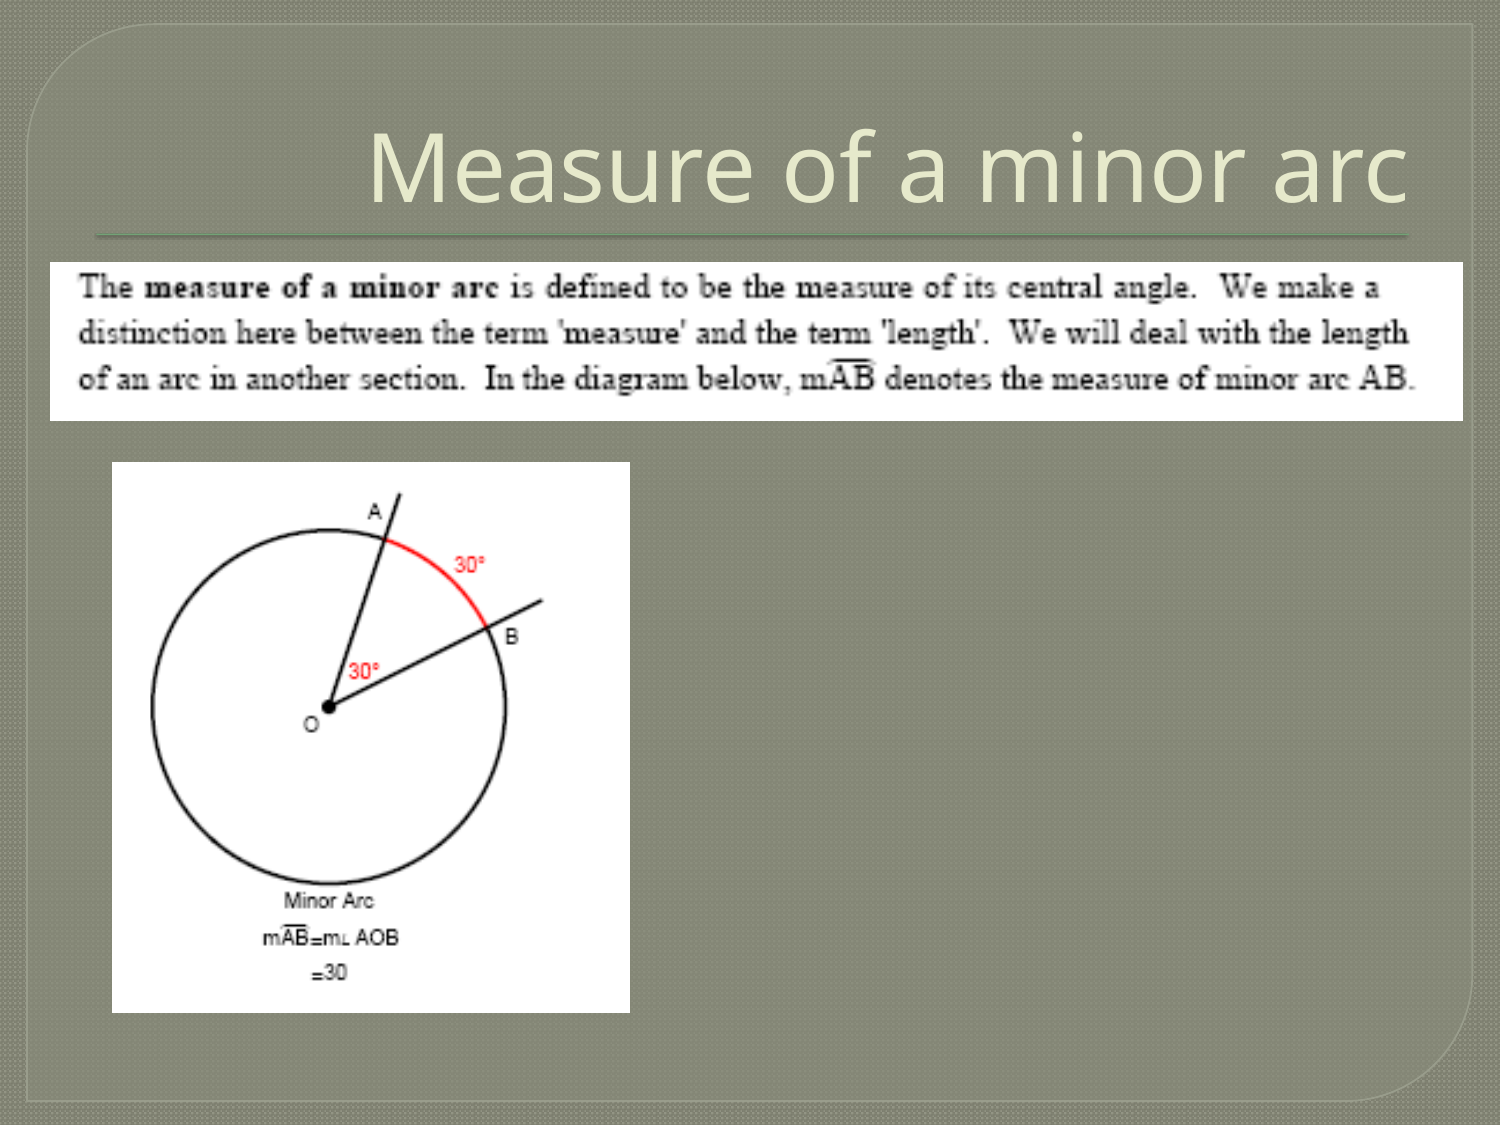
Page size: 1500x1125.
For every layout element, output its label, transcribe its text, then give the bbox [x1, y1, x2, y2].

title Measure of a minor arc [75, 41, 1425, 230]
picture [112, 462, 631, 1013]
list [49, 262, 1463, 421]
